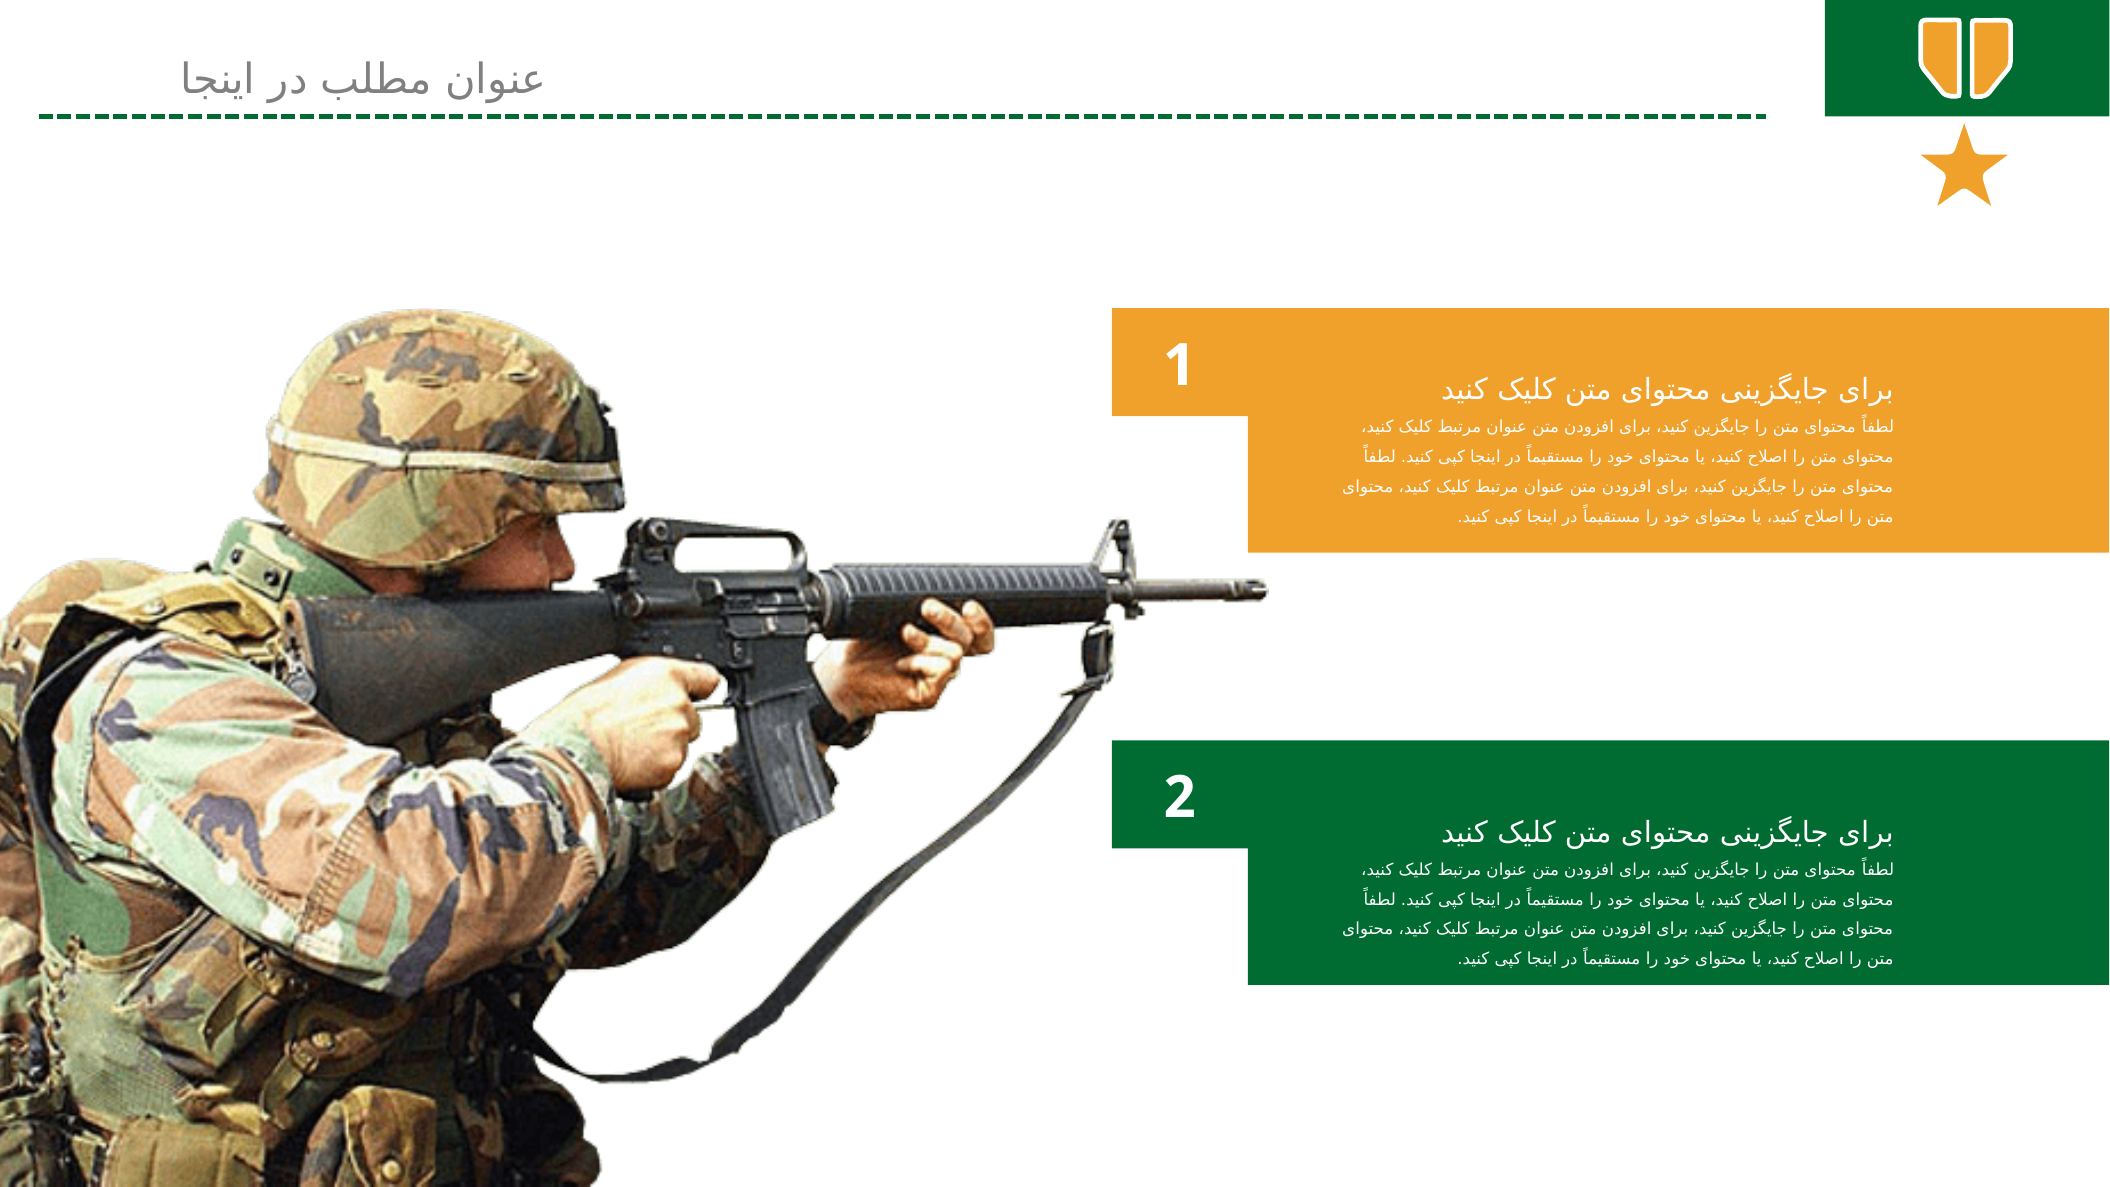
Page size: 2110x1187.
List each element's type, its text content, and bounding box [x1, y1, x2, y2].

text_box [1269, 739, 2110, 986]
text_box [1111, 308, 1248, 417]
text_box برای جایگزینی محتوای متن کلیک کنید لطفاً محتوای متن را جایگزین کنید، برای افزودن متن عنوان مرتبط کلیک کنید، محتوای متن را اصلاح کنید، یا محتوای خود را مستقیماً در اینجا کپی کنید. لطفاً محتوای متن را جایگزین کنید، برای افزودن متن عنوان مرتبط کلیک کنید، محتوای متن را اصلاح کنید، یا محتوای خود را مستقیماً در اینجا کپی کنید. [1302, 788, 1909, 976]
text_box [1247, 307, 2110, 554]
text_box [1111, 740, 1248, 849]
text_box عنوان مطلب در اینجا [59, 44, 563, 107]
text_box برای جایگزینی محتوای متن کلیک کنید لطفاً محتوای متن را جایگزین کنید، برای افزودن متن عنوان مرتبط کلیک کنید، محتوای متن را اصلاح کنید، یا محتوای خود را مستقیماً در اینجا کپی کنید. لطفاً محتوای متن را جایگزین کنید، برای افزودن متن عنوان مرتبط کلیک کنید، محتوای متن را اصلاح کنید، یا محتوای خود را مستقیماً در اینجا کپی کنید. [1302, 345, 1909, 533]
picture [0, 308, 1269, 1187]
